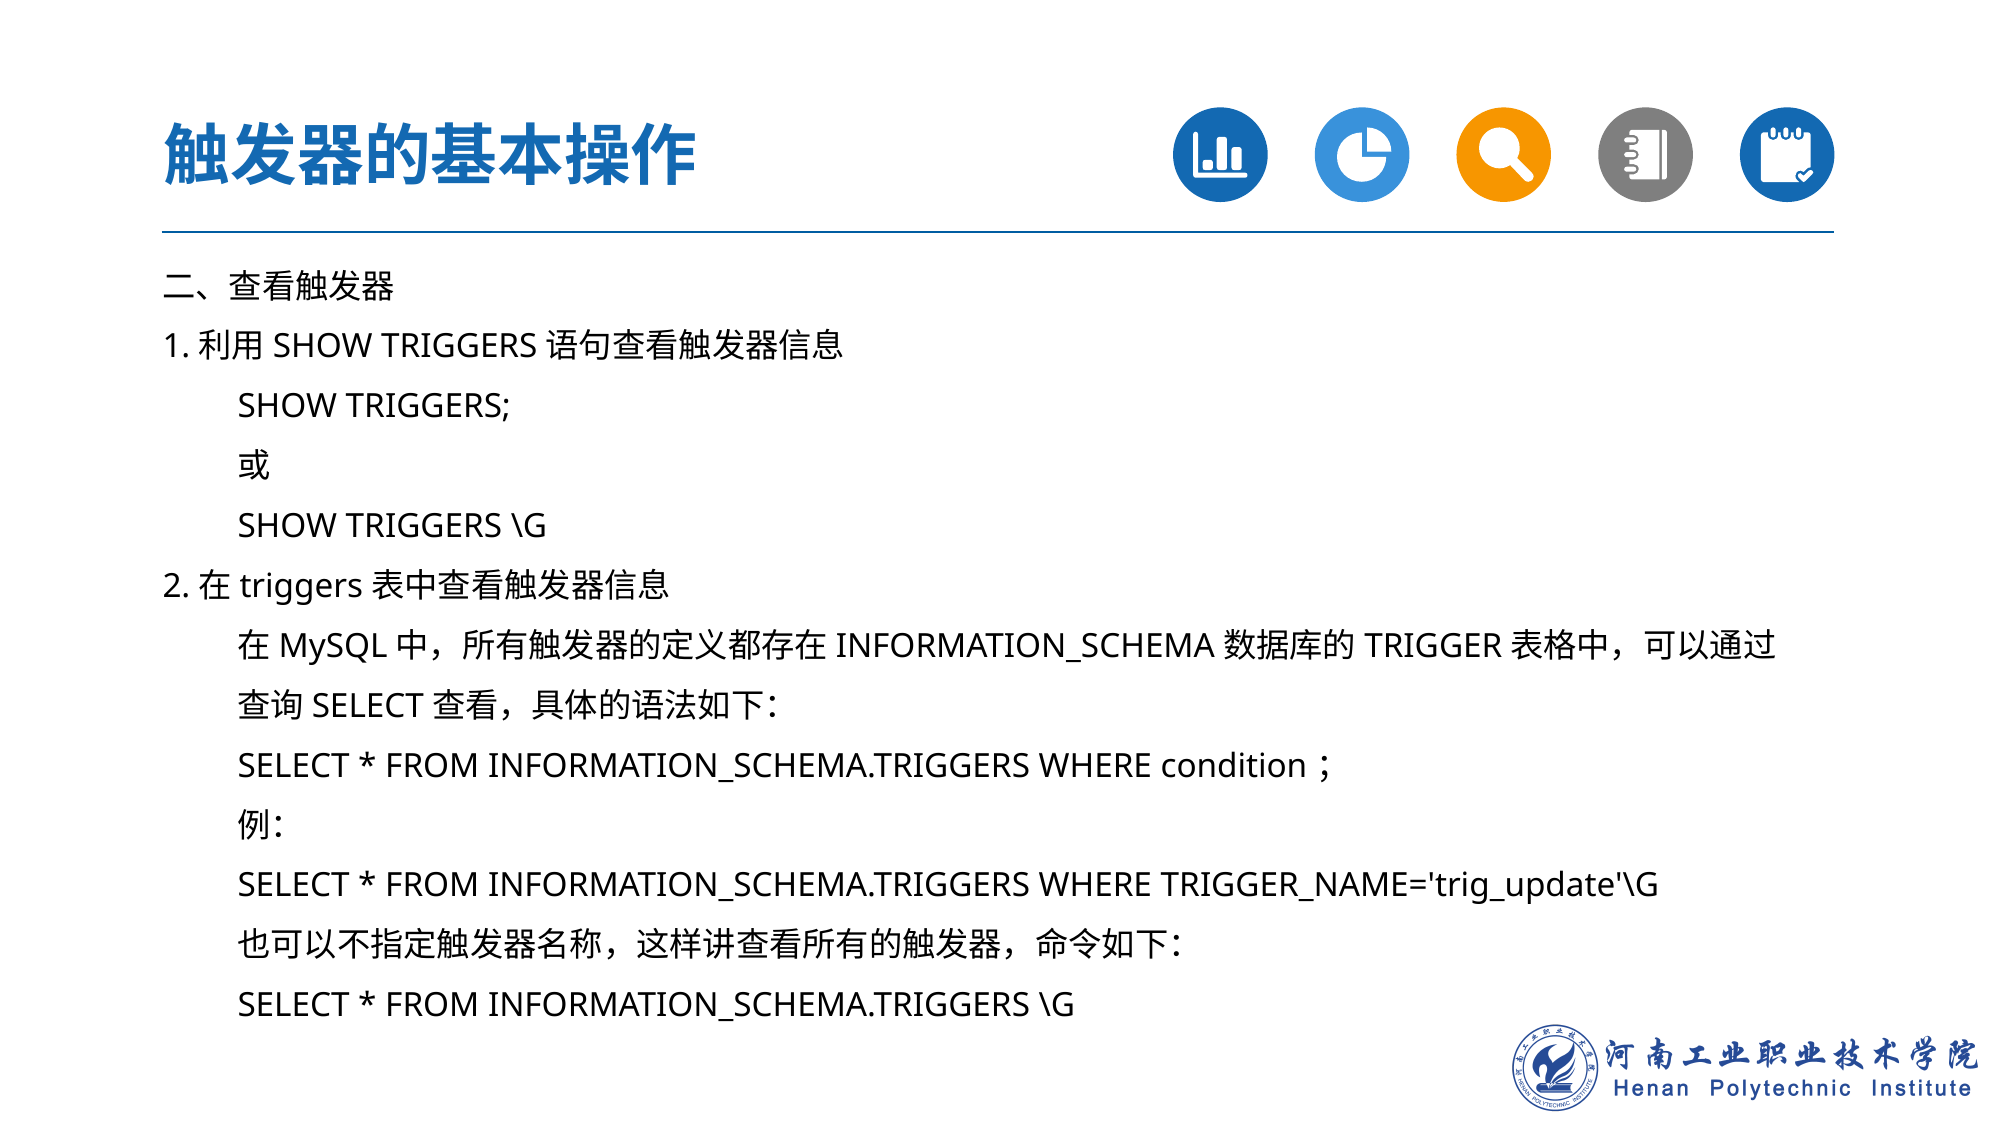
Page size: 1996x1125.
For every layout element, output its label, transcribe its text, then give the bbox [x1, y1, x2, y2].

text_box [1456, 107, 1552, 203]
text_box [1598, 107, 1694, 203]
text_box 触发器的基本操作 [110, 93, 752, 203]
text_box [1739, 107, 1835, 203]
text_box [1314, 107, 1410, 203]
picture [1493, 1020, 1984, 1118]
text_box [1172, 107, 1268, 203]
text_box 二、查看触发器 1.利用SHOW TRIGGERS语句查看触发器信息 SHOW TRIGGERS; 或 SHOW TRIGGERS \G 2.在triggers表中查看触发器信息 在MySQL中，所有触发器的定义都存在INFORMATION_SCHEMA数据库的TRIGGER表格中，可以通过查询SELECT查看，具体的语法如下： SELECT * FROM INFORMATION_SCHEMA.TRIGGERS WHERE condition； 例： SELECT * FROM INFORMATION_SCHEMA.TRIGGERS WHERE TRIGGER_NAME='trig_update'\G 也可以不指定触发器名称，这样讲查看所有的触发器，命令如下： SELECT * FROM INFORMATION_SCHEMA.TRIGGERS \G [151, 254, 1800, 1014]
